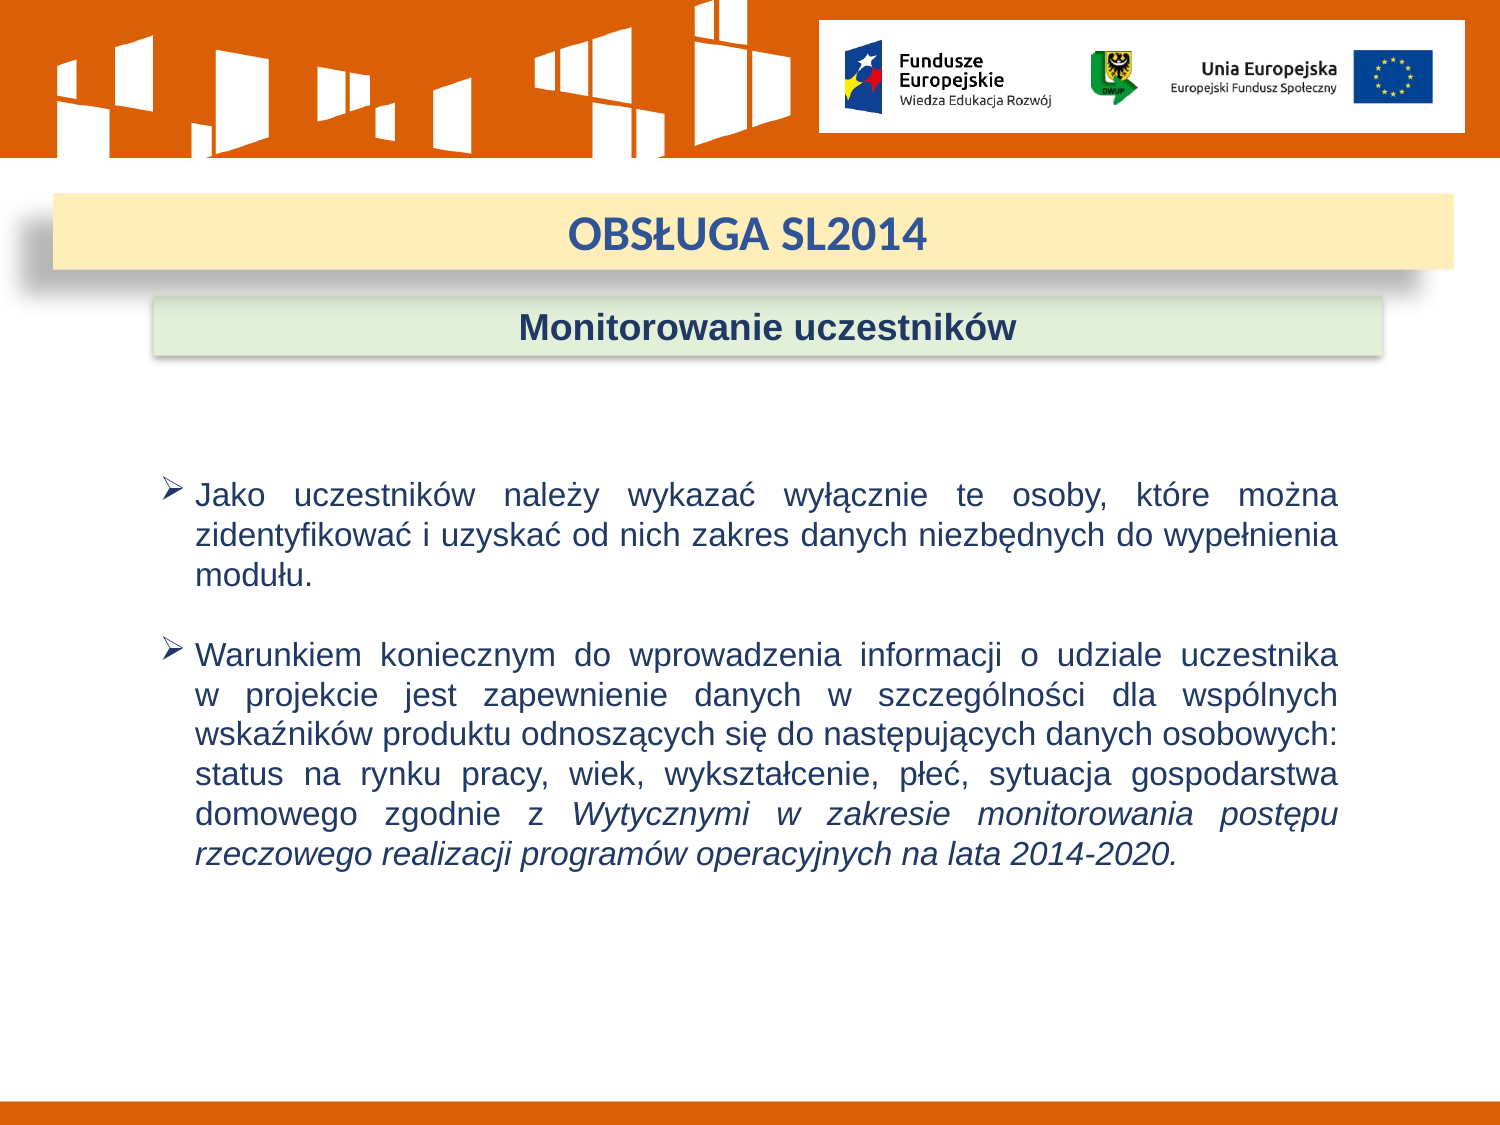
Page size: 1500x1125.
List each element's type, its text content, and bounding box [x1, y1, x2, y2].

text_box OBSŁUGA SL2014 [53, 193, 1454, 270]
text_box Monitorowanie uczestników [153, 309, 1383, 356]
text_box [826, 21, 1450, 133]
text_box [819, 20, 1465, 133]
picture [0, 0, 1500, 1125]
text_box Jako uczestników należy wykazać wyłącznie te osoby, które można zidentyfikować i uzyskać od nich zakres danych niezbędnych do wypełnienia modułu. Warunkiem koniecznym do wprowadzenia informacji o udziale uczestnika w projekcie jest zapewnienie danych w szczególności dla wspólnych wskaźników produktu odnoszących się do następujących danych osobowych: status na rynku pracy, wiek, wykształcenie, płeć, sytuacja gospodarstwa domowego zgodnie z Wytycznymi w zakresie monitorowania postępu rzeczowego realizacji programów operacyjnych na lata 2014-2020. [145, 428, 1355, 961]
